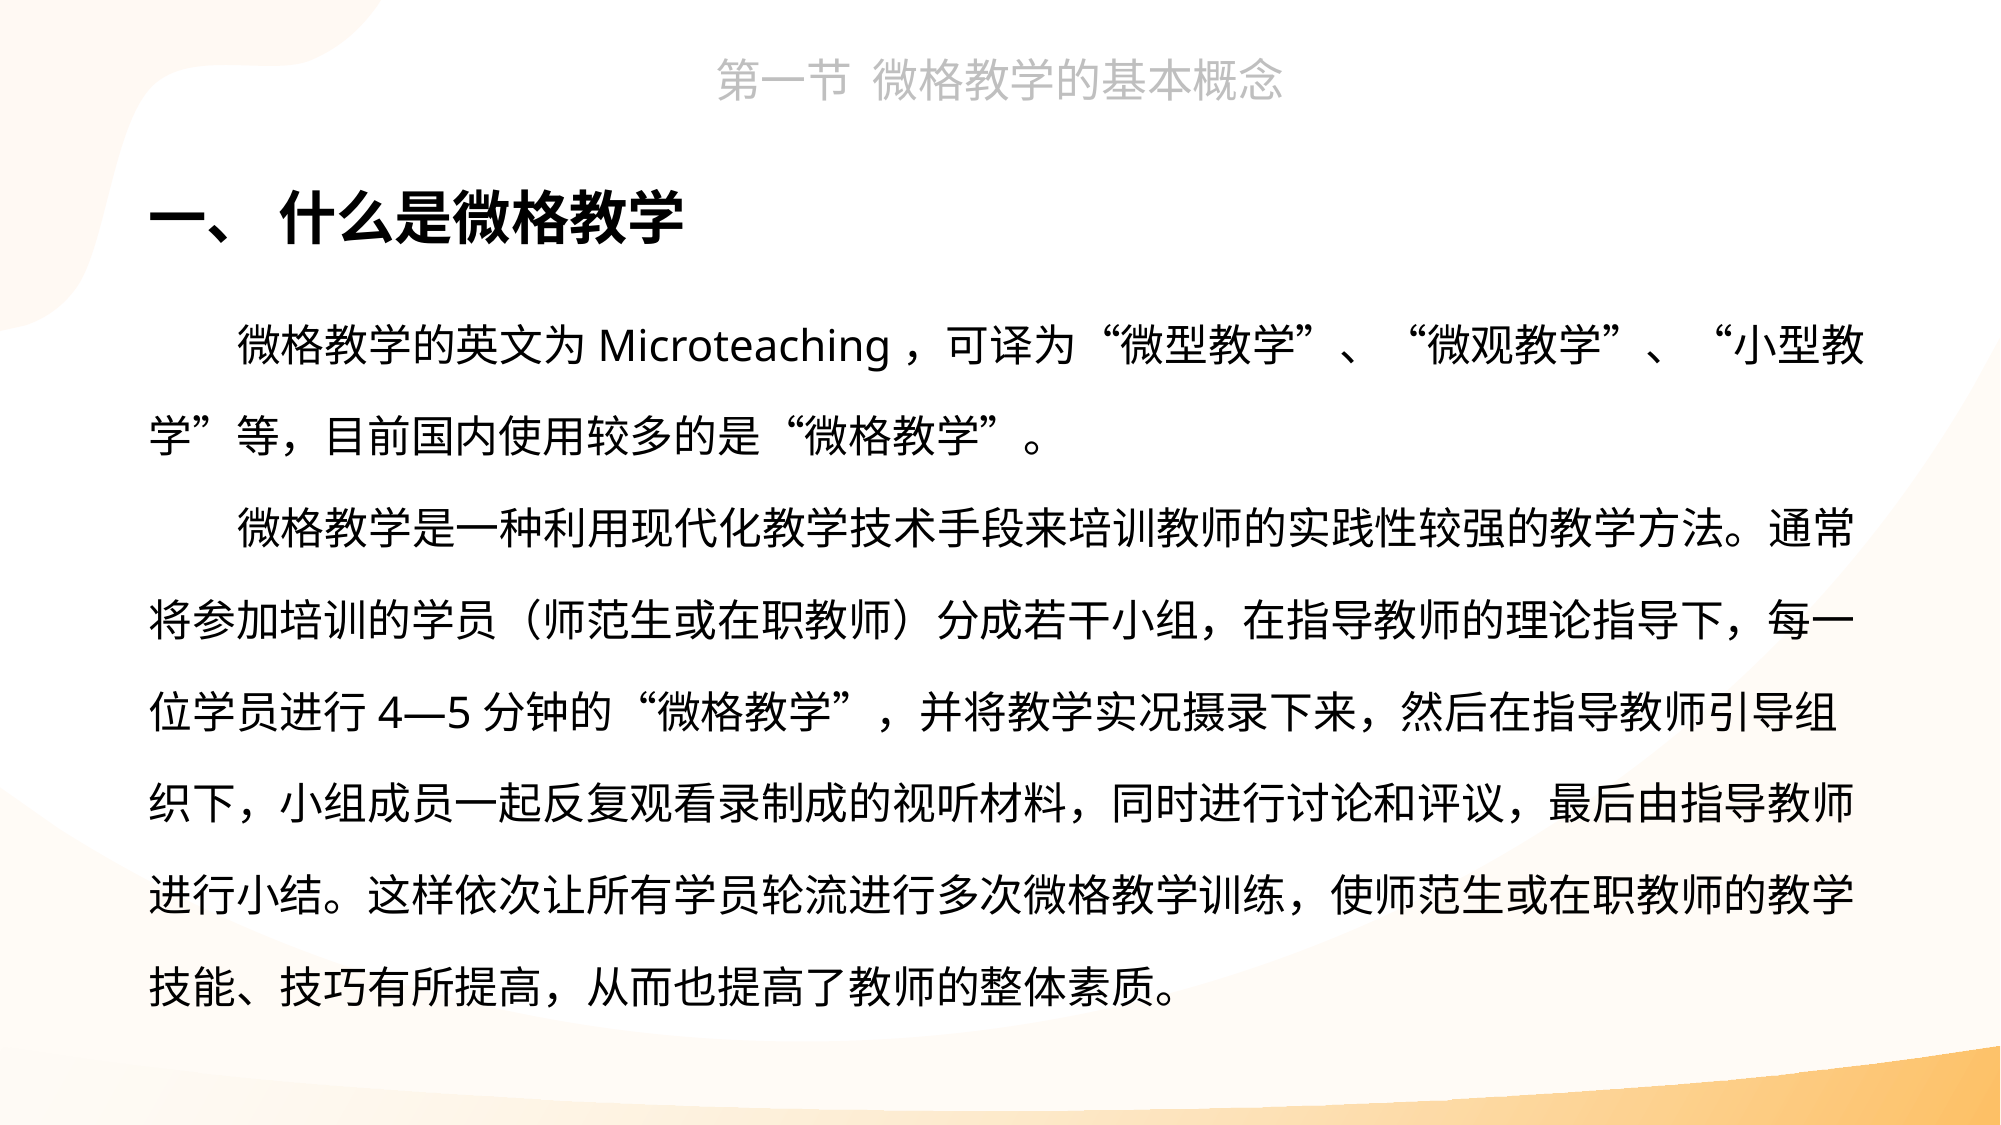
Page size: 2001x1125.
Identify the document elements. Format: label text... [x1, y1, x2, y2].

text_box 微格教学的英文为Microteaching，可译为“微型教学”、“微观教学”、“小型教学”等，目前国内使用较多的是“微格教学”。 微格教学是一种利用现代化教学技术手段来培训教师的实践性较强的教学方法。通常将参加培训的学员（师范生或在职教师）分成若干小组，在指导教师的理论指导下，每一位学员进行4—5分钟的“微格教学”，并将教学实况摄录下来，然后在指导教师引导组织下，小组成员一起反复观看录制成的视听材料，同时进行讨论和评议，最后由指导教师进行小结。这样依次让所有学员轮流进行多次微格教学训练，使师范生或在职教师的教学技能、技巧有所提高，从而也提高了教师的整体素质。 [133, 270, 1880, 1020]
text_box 一、 什么是微格教学 [133, 173, 778, 259]
